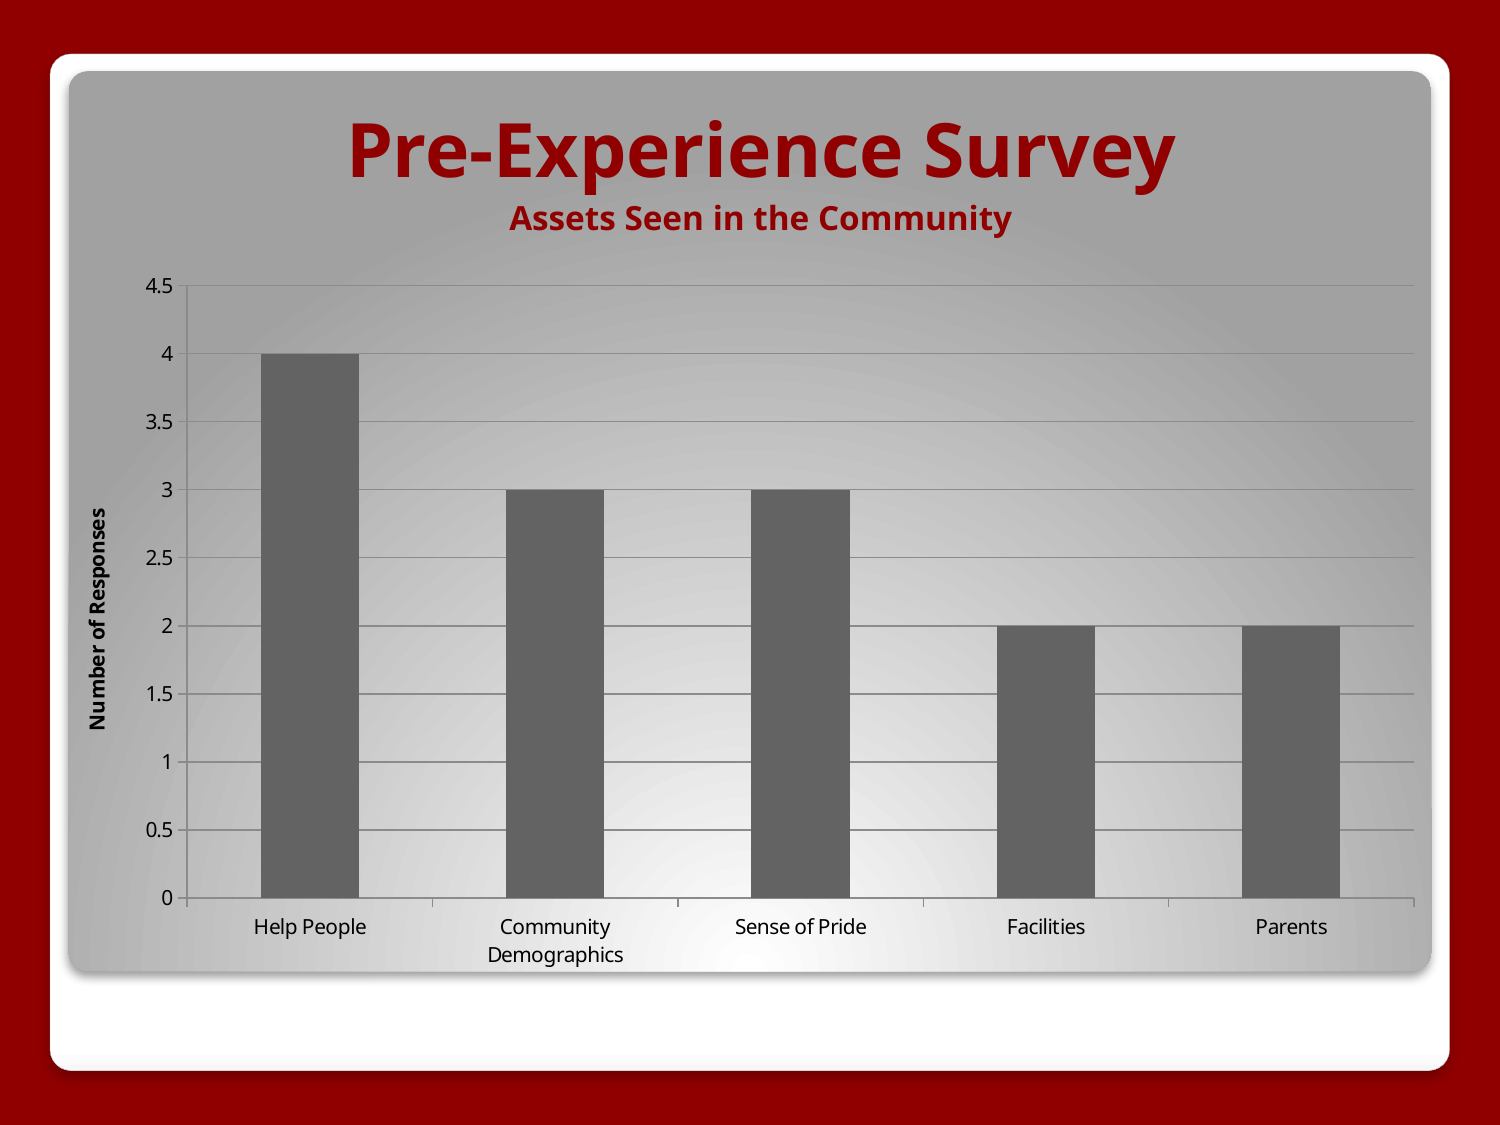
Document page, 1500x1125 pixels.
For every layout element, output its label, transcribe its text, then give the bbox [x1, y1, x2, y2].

chart [74, 249, 1500, 1088]
list Pre-Experience Survey Assets Seen in the Community [82, 86, 1426, 248]
